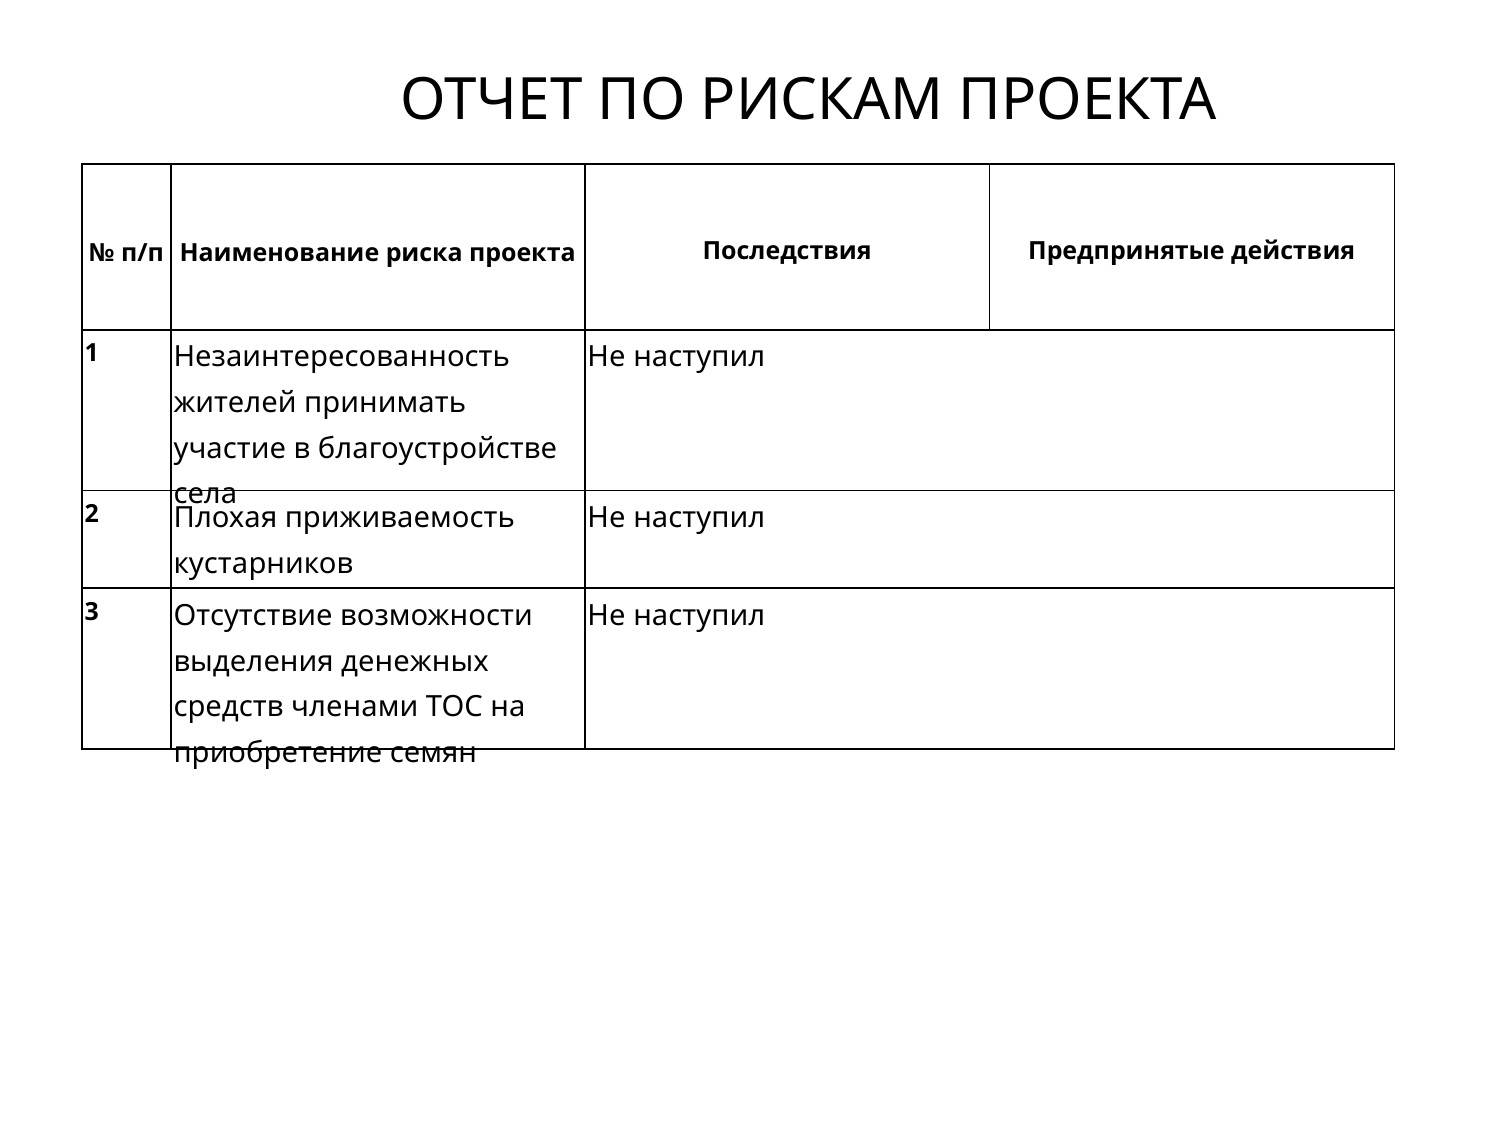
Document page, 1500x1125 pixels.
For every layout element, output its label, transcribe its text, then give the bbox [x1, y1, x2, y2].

table_header Предпринятые действия [990, 165, 1394, 329]
table_cell 1 [83, 331, 170, 490]
table_cell Не наступил [586, 589, 1394, 748]
table_cell Отсутствие возможности выделения денежных средств членами ТОС на приобретение семян [172, 589, 584, 748]
text_box ОТЧЕТ ПО РИСКАМ ПРОЕКТА [385, 53, 1232, 139]
table_cell Не наступил [586, 331, 1394, 490]
table_header № п/п [83, 165, 170, 329]
table_cell Незаинтересованность жителей принимать участие в благоустройстве села [172, 331, 584, 490]
table_cell Плохая приживаемость кустарников [172, 491, 584, 587]
table_cell 2 [83, 491, 170, 587]
table_header Последствия [586, 165, 989, 329]
table_header Наименование риска проекта [172, 165, 584, 329]
table_cell Не наступил [586, 491, 1394, 587]
table_cell 3 [83, 589, 170, 748]
